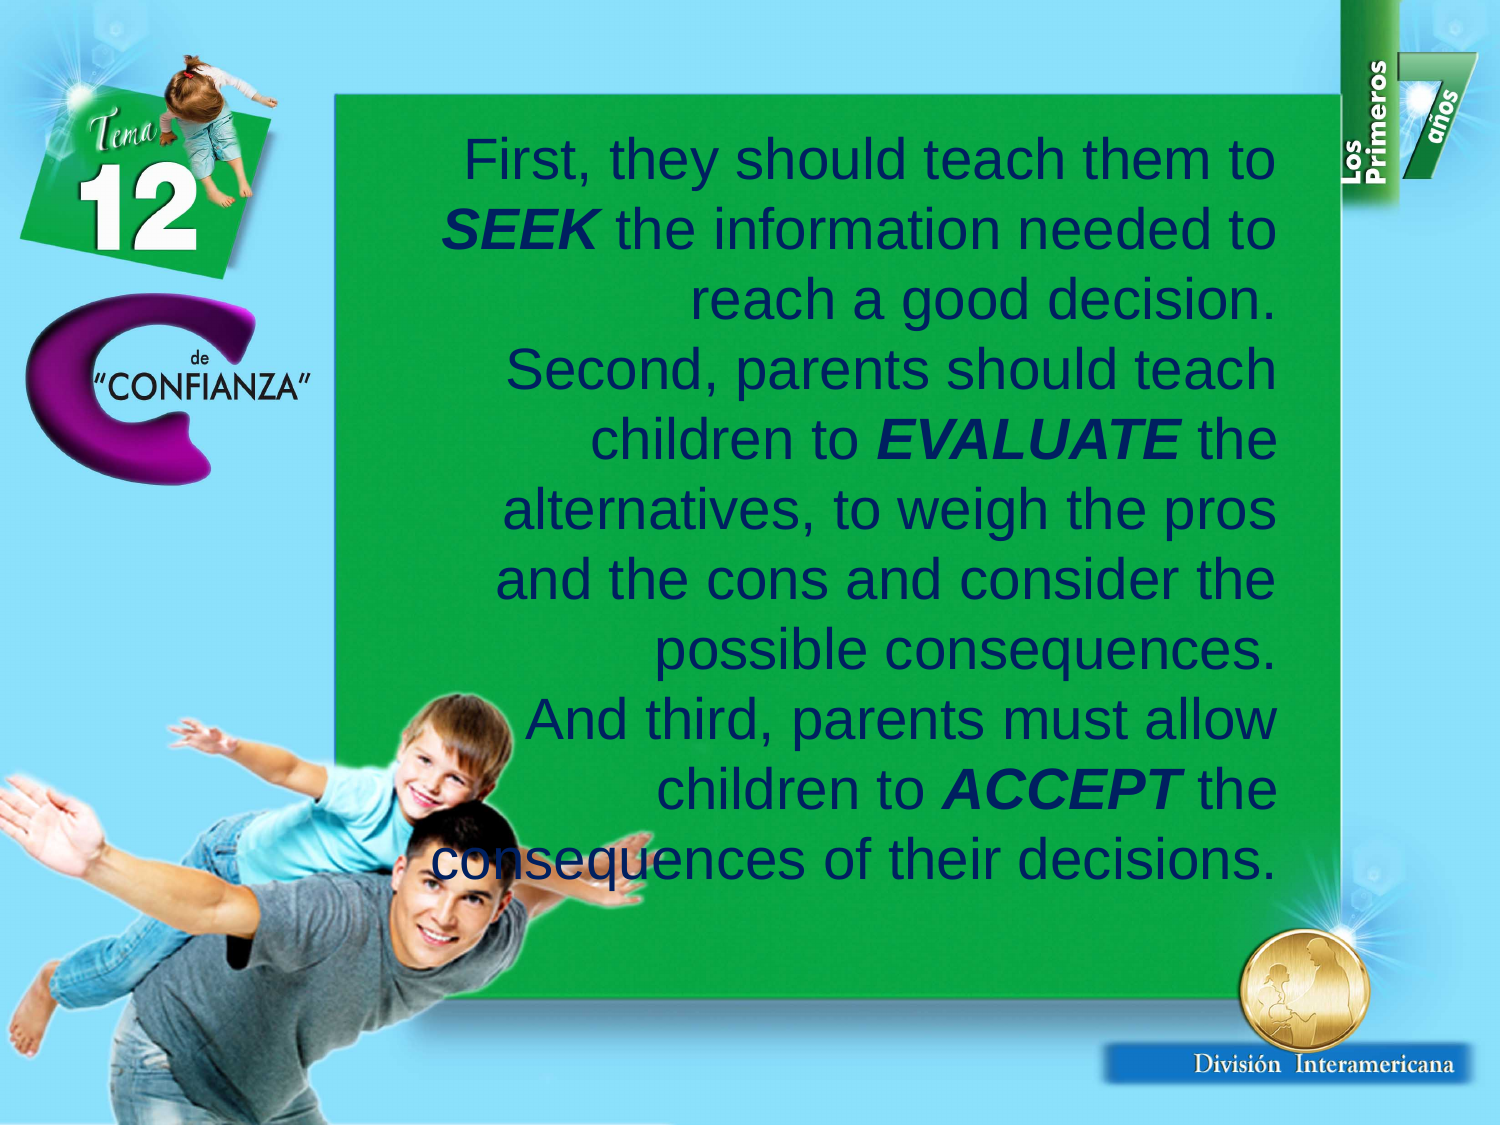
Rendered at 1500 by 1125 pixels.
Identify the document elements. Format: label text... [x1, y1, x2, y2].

text_box First, they should teach them to SEEK the information needed to reach a good decision. Second, parents should teach children to EVALUATE the alternatives, to weigh the pros and the cons and consider the possible consequences. And third, parents must allow children to ACCEPT the consequences of their decisions. [375, 113, 1294, 899]
picture [0, 0, 1500, 1125]
